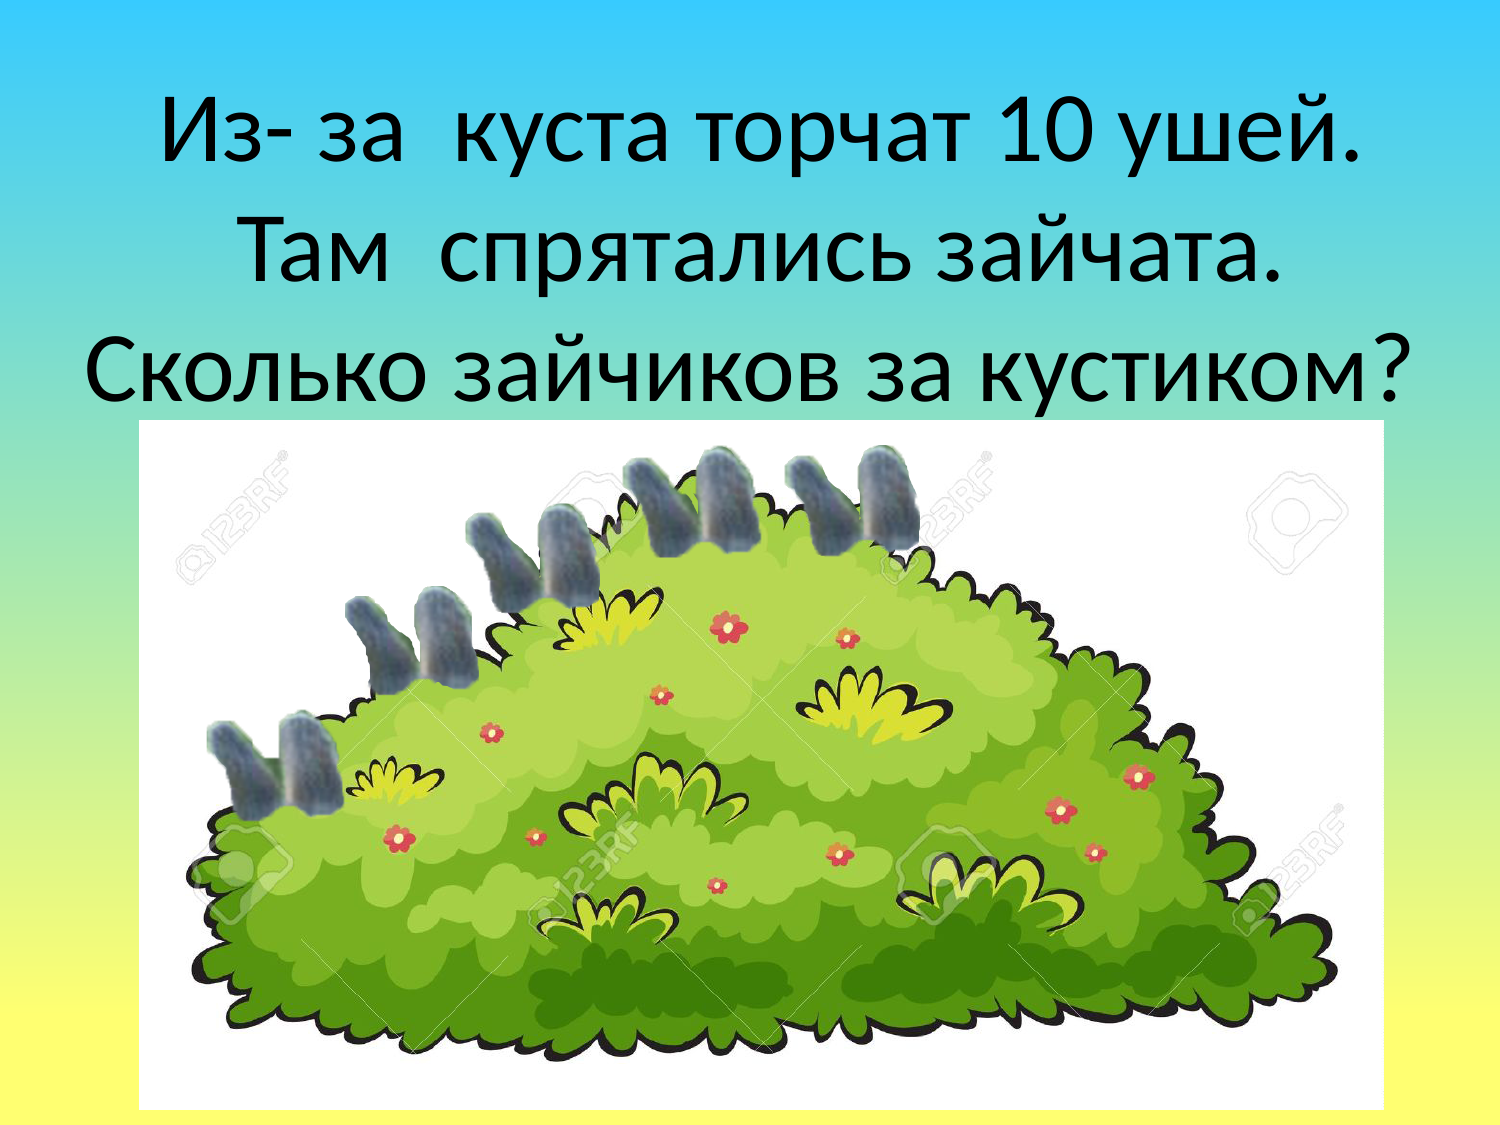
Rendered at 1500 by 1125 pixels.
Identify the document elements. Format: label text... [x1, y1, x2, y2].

text_box Из- за куста торчат 10 ушей. Там спрятались зайчата. Сколько зайчиков за кустиком? [64, 54, 1459, 430]
picture [139, 420, 1384, 1110]
